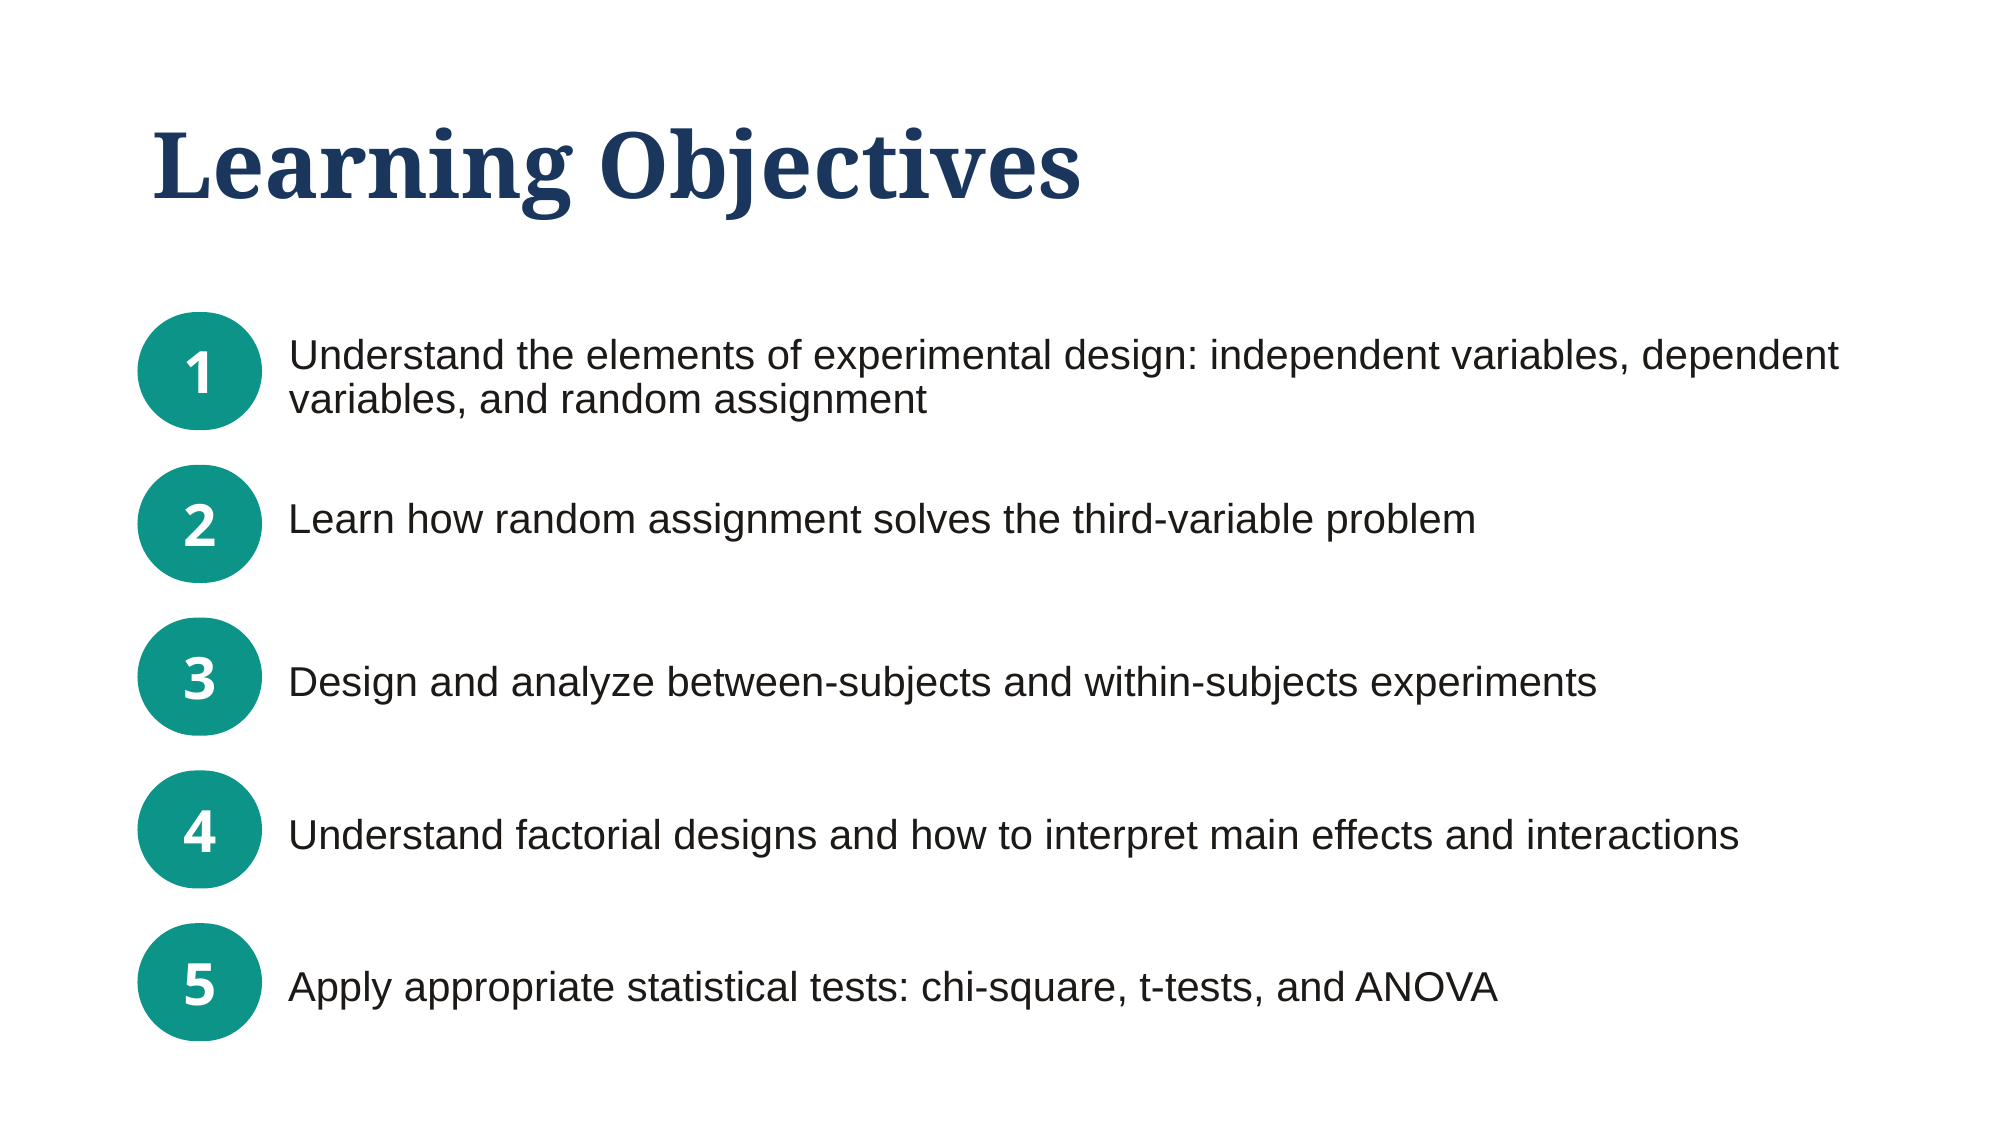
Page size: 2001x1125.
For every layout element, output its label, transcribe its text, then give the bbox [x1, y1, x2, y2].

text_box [136, 464, 1559, 584]
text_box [136, 922, 1863, 1042]
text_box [136, 311, 1924, 431]
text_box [136, 617, 1863, 737]
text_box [136, 769, 1863, 889]
title Learning Objectives [137, 59, 1863, 278]
